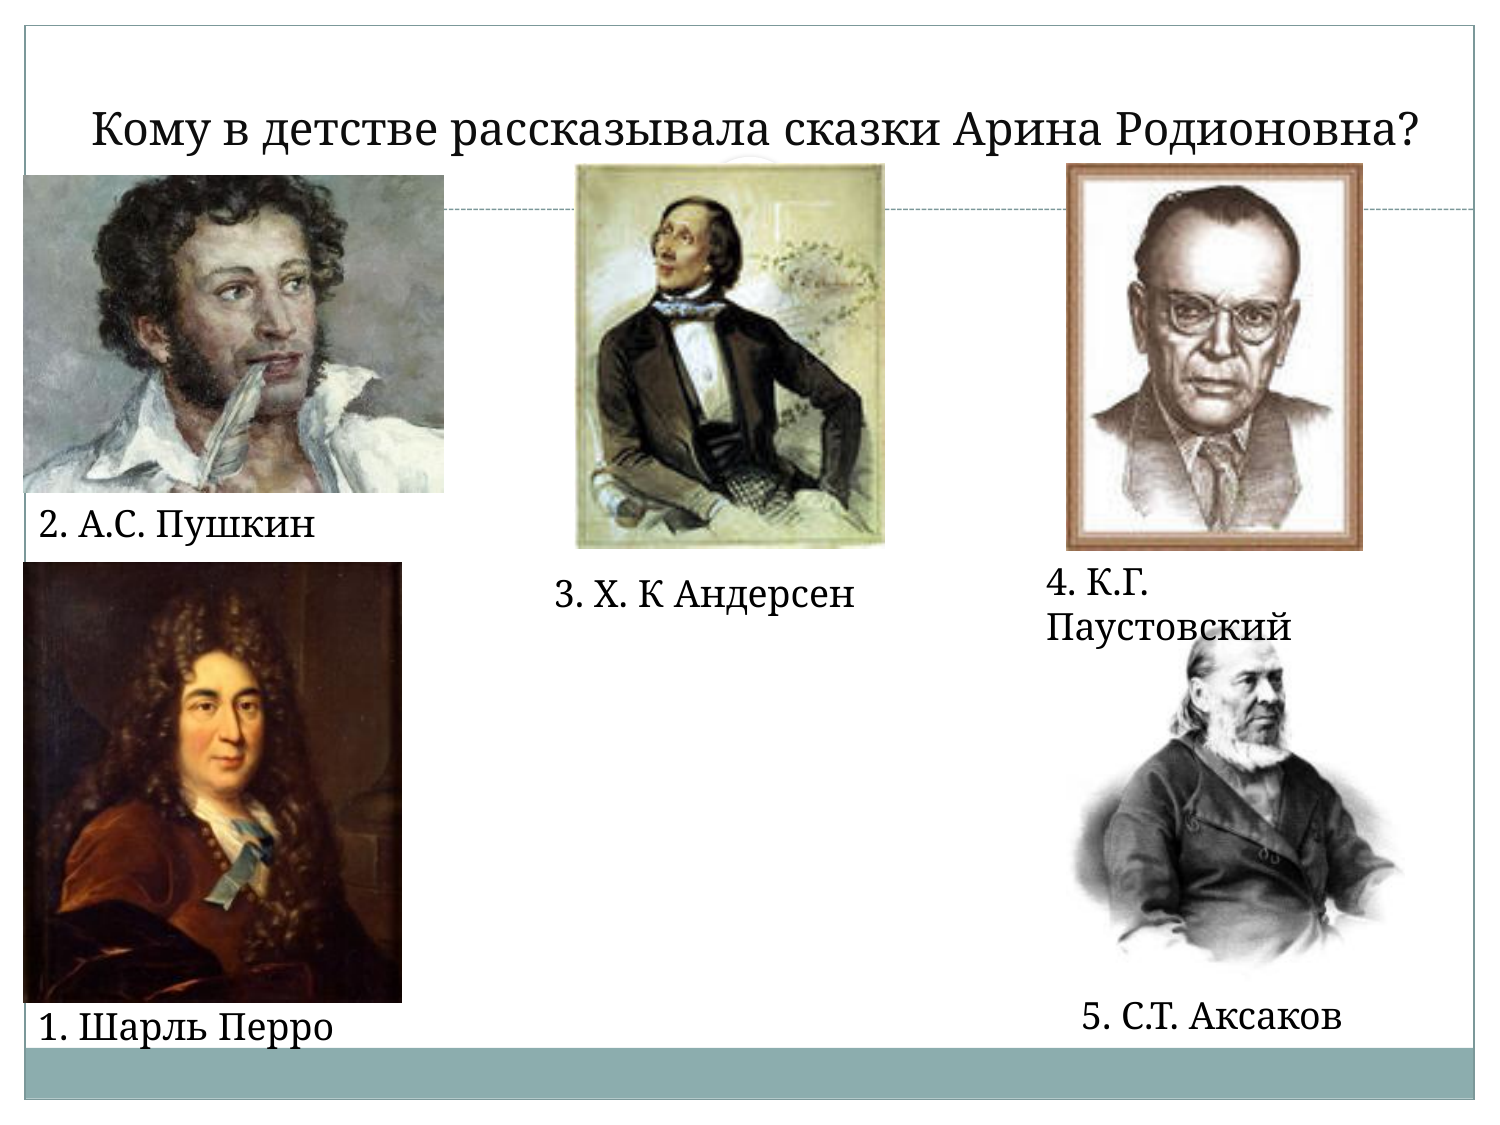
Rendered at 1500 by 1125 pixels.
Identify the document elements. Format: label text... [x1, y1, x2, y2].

text_box 2. А.С. Пушкин [23, 502, 399, 552]
picture [1066, 573, 1405, 1013]
text_box 3. Х. К Андерсен [538, 562, 914, 623]
text_box 4. К.Г. Паустовский [1031, 550, 1407, 656]
text_box 5. С.Т. Аксаков [1066, 984, 1442, 1045]
text_box 1. Шарль Перро [23, 1012, 399, 1056]
picture [23, 175, 444, 493]
picture [23, 562, 402, 1003]
picture [1066, 163, 1364, 551]
picture [573, 163, 885, 549]
title Кому в детстве рассказывала сказки Арина Родионовна? [49, 37, 1450, 162]
